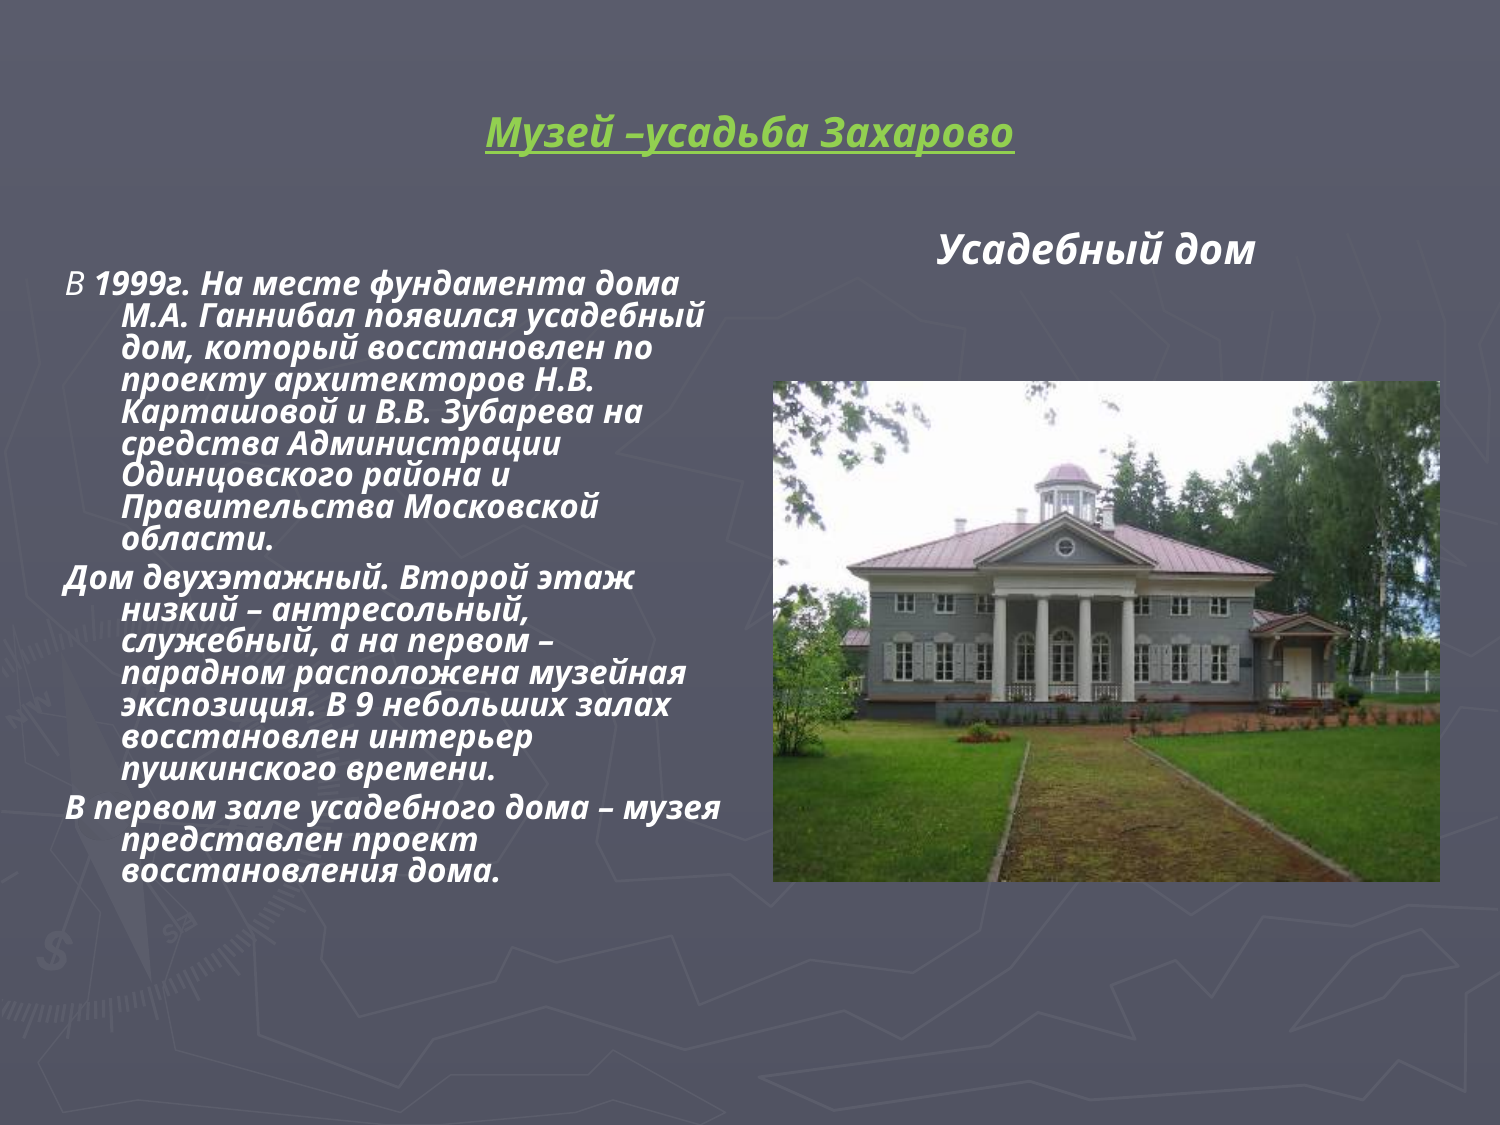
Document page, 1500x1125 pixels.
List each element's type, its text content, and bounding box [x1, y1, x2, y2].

title Музей –усадьба Захарово [49, 37, 1451, 226]
text_box Усадебный дом [868, 215, 1400, 281]
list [772, 381, 1441, 882]
list В 1999г. На месте фундамента дома М.А. Ганнибал появился усадебный дом, который восстановлен по проекту архитекторов Н.В. Карташовой и В.В. Зубарева на средства Администрации Одинцовского района и Правительства Московской области. Дом двухэтажный. Второй этаж низкий – антресольный, служебный, а на первом – парадном расположена музейная экспозиция. В 9 небольших залах восстановлен интерьер пушкинского времени. В первом зале усадебного дома – музея представлен проект восстановления дома. [49, 262, 738, 1001]
